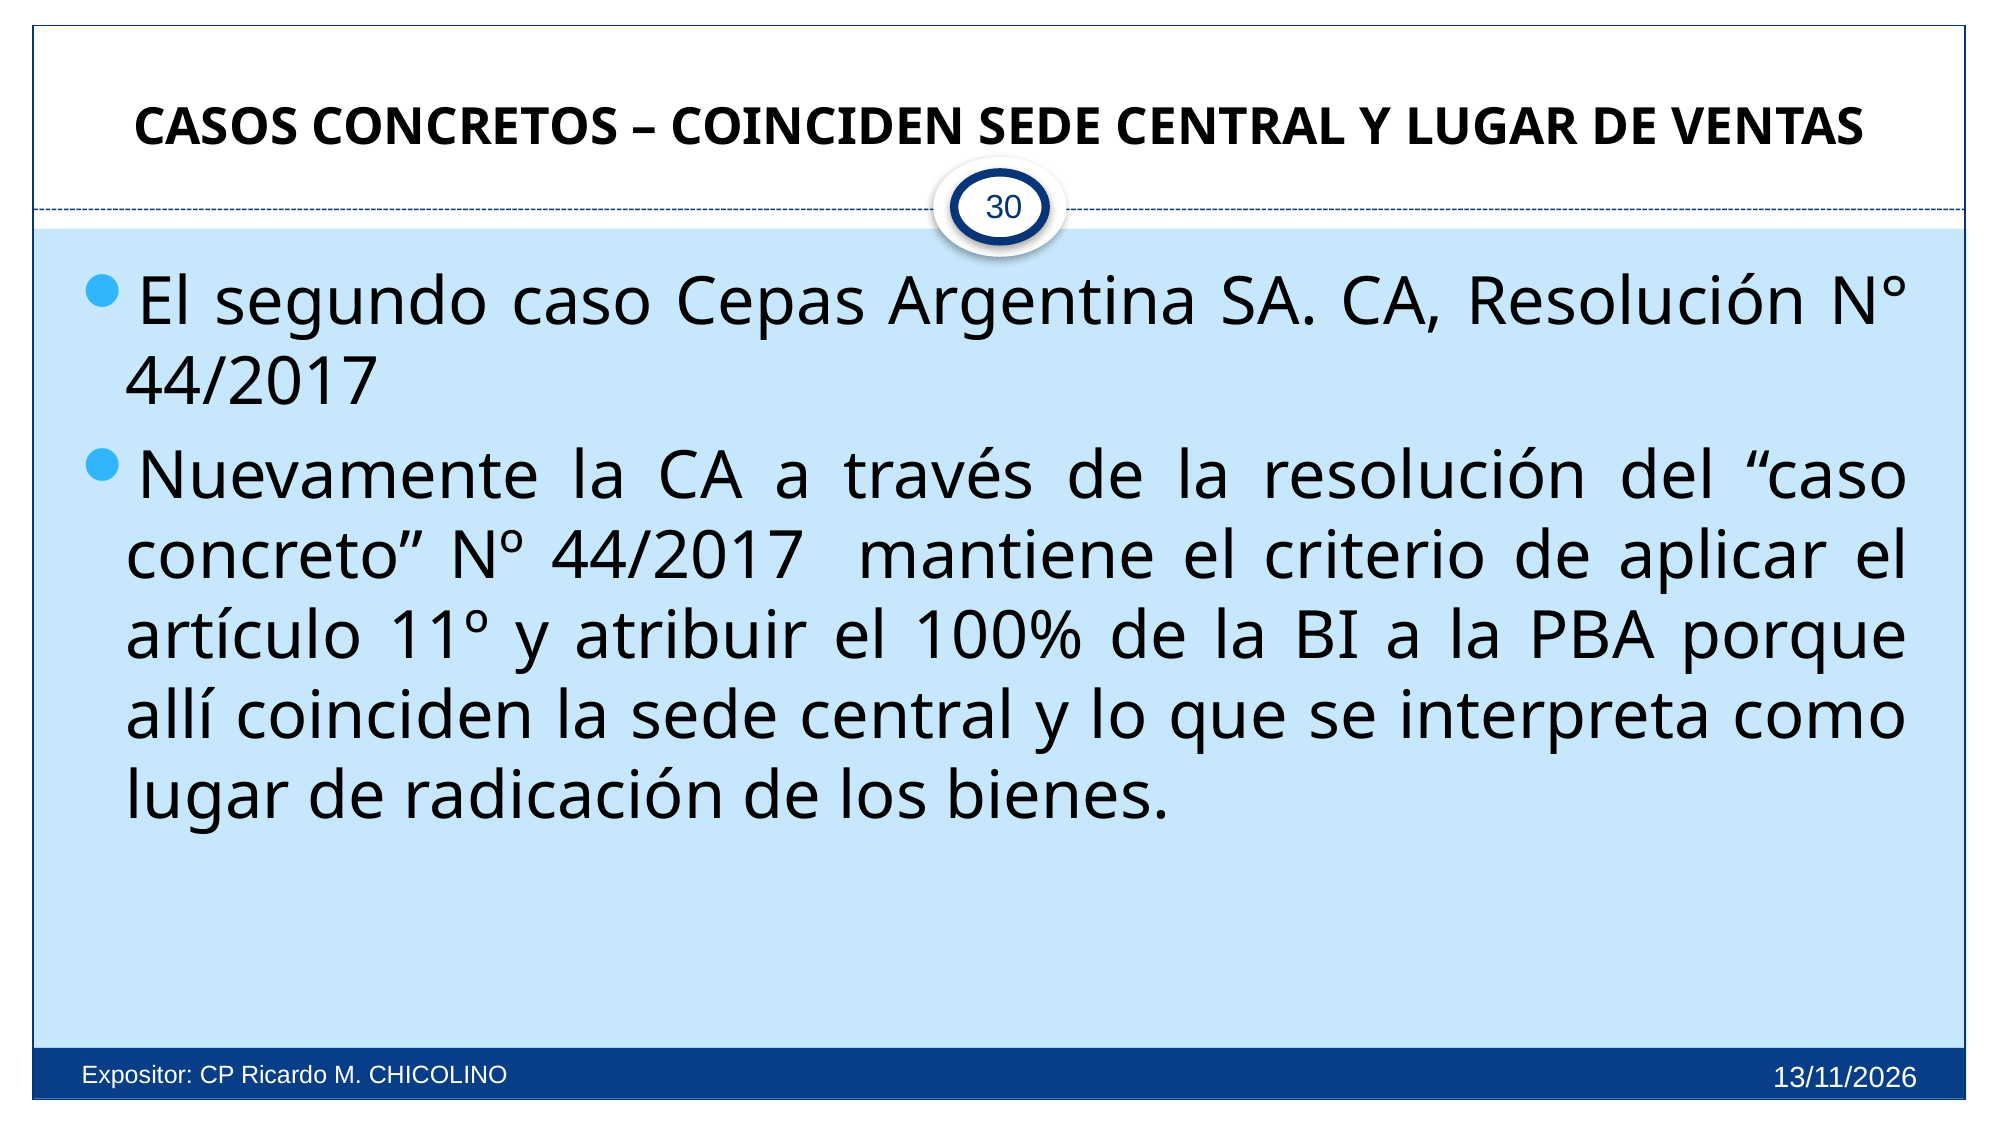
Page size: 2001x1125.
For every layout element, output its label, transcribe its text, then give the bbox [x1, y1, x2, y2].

footer Expositor: CP Ricardo M. CHICOLINO [66, 1051, 850, 1112]
slide_number 30 [954, 168, 1055, 241]
title CASOS CONCRETOS – COINCIDEN SEDE CENTRAL Y LUGAR DE VENTAS [65, 37, 1933, 162]
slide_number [1266, 1050, 1933, 1111]
list El segundo caso Cepas Argentina SA. CA, Resolución N° 44/2017 Nuevamente la CA a través de la resolución del “caso concreto” Nº 44/2017 mantiene el criterio de aplicar el artículo 11º y atribuir el 100% de la BI a la PBA porque allí coinciden la sede central y lo que se interpreta como lugar de radicación de los bienes. [66, 250, 1926, 1001]
